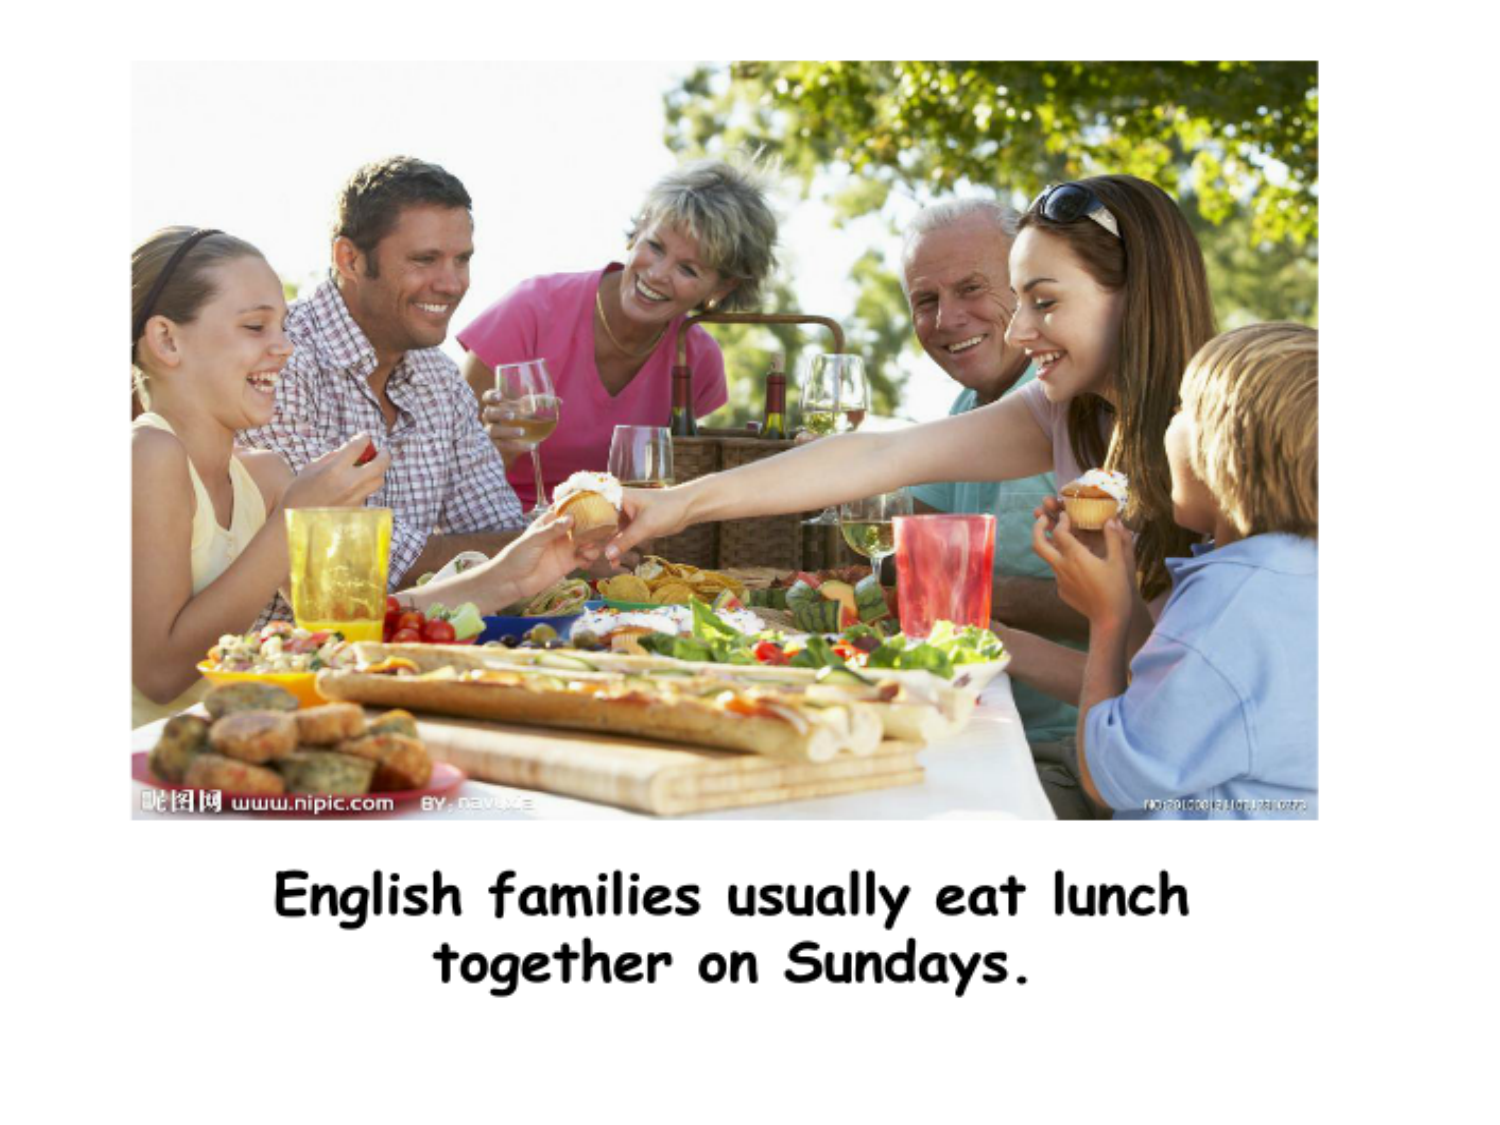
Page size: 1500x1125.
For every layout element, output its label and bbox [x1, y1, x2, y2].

picture [124, 44, 1336, 1006]
